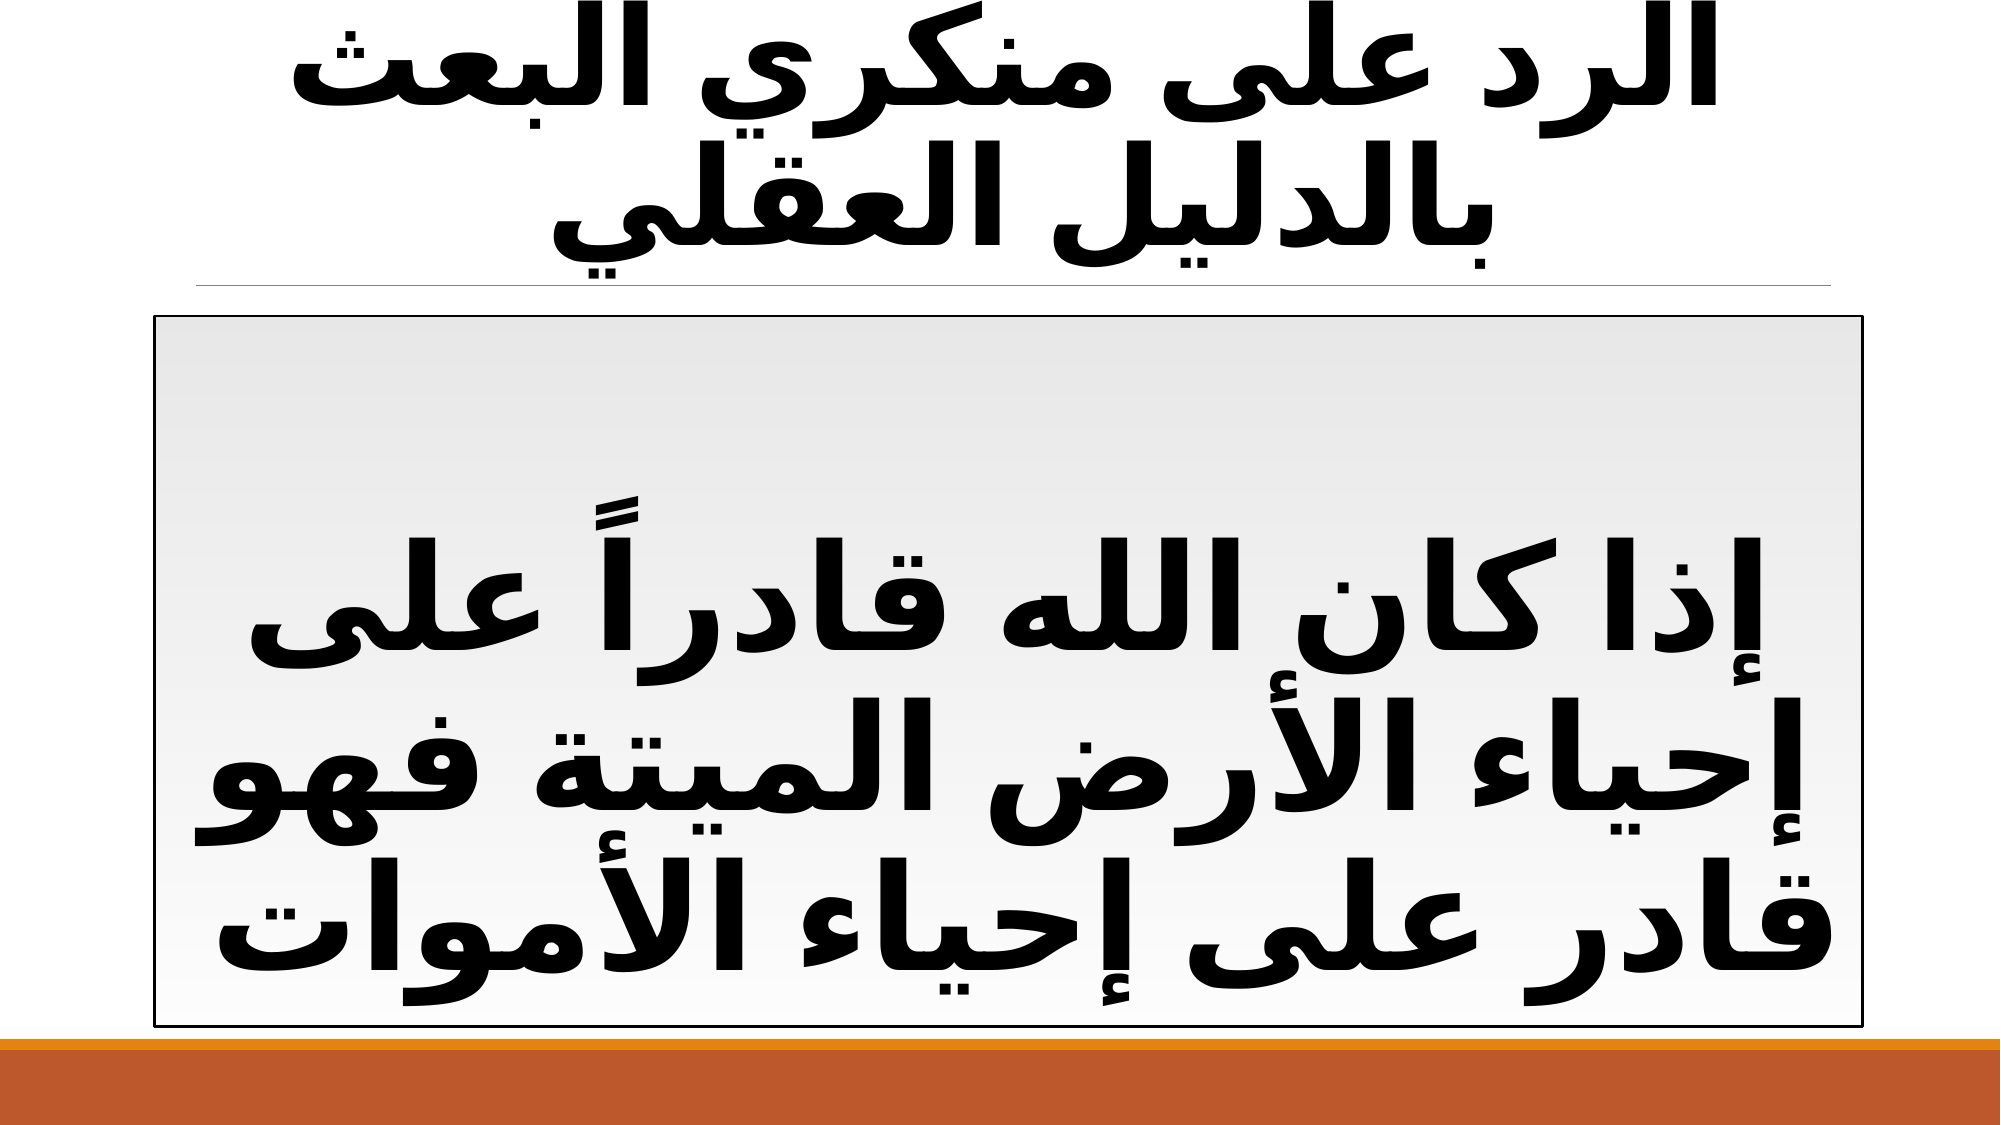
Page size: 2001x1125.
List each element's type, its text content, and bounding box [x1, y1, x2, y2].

list إذا كان الله قادراً على إحياء الأرض الميتة فهو قادر على إحياء الأموات [153, 315, 1864, 1028]
title الرد على منكري البعث بالدليل العقلي [120, 44, 1896, 281]
